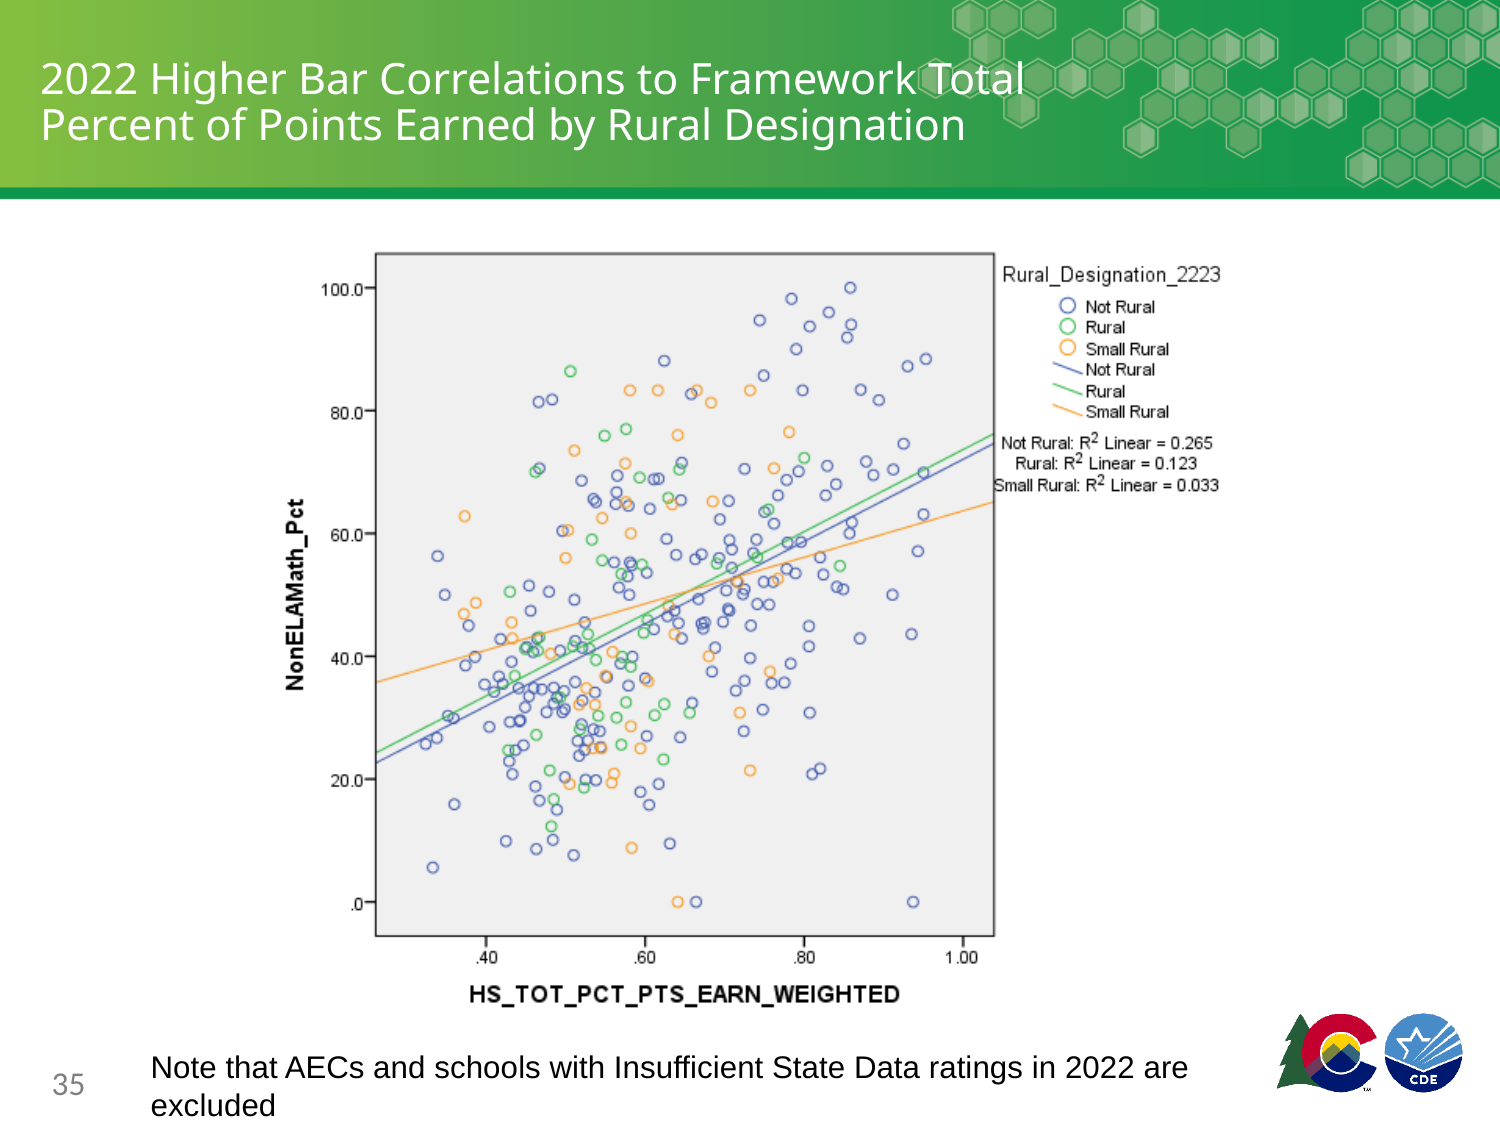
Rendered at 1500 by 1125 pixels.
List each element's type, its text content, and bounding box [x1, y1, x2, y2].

text_box Note that AECs and schools with Insufficient State Data ratings in 2022 are excluded [135, 1039, 1227, 1125]
picture [0, 0, 1500, 200]
picture [1275, 1012, 1463, 1093]
slide_number 35 [36, 1054, 135, 1115]
picture [258, 243, 1242, 1032]
title 2022 Higher Bar Correlations to Framework Total Percent of Points Earned by Rural Designation [40, 41, 1054, 166]
